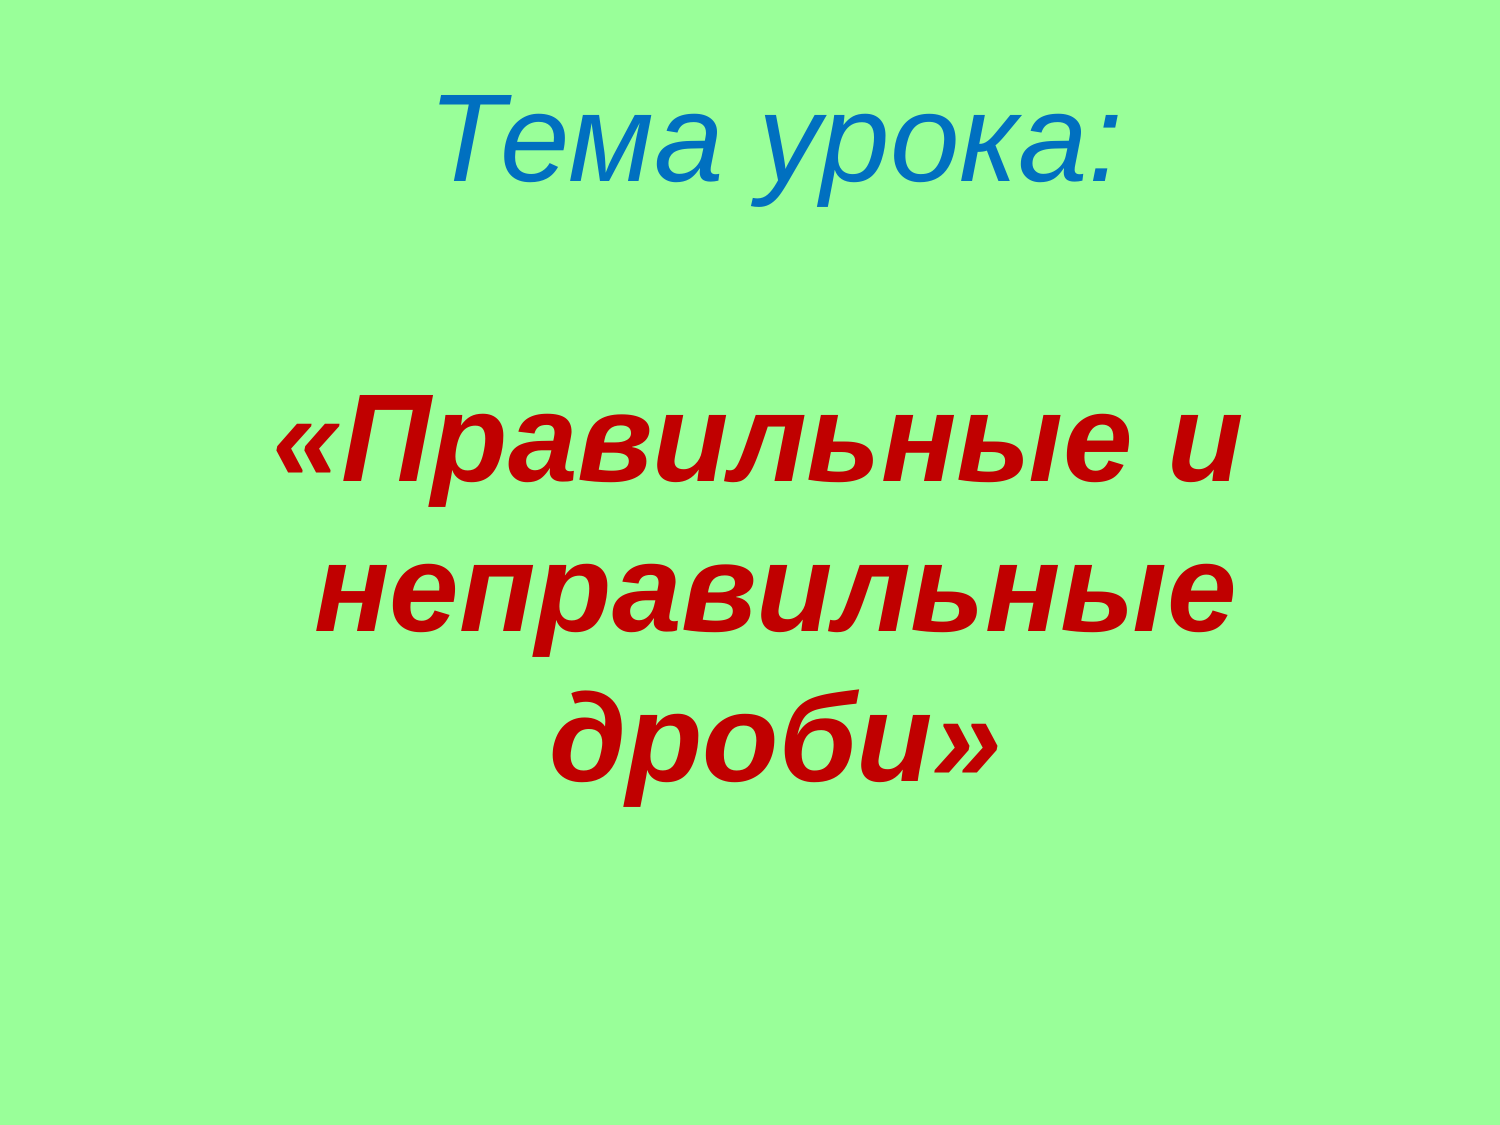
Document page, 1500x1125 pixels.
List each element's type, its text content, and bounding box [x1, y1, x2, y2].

text_box Тема урока: «Правильные и неправильные дроби» [77, 136, 1475, 814]
